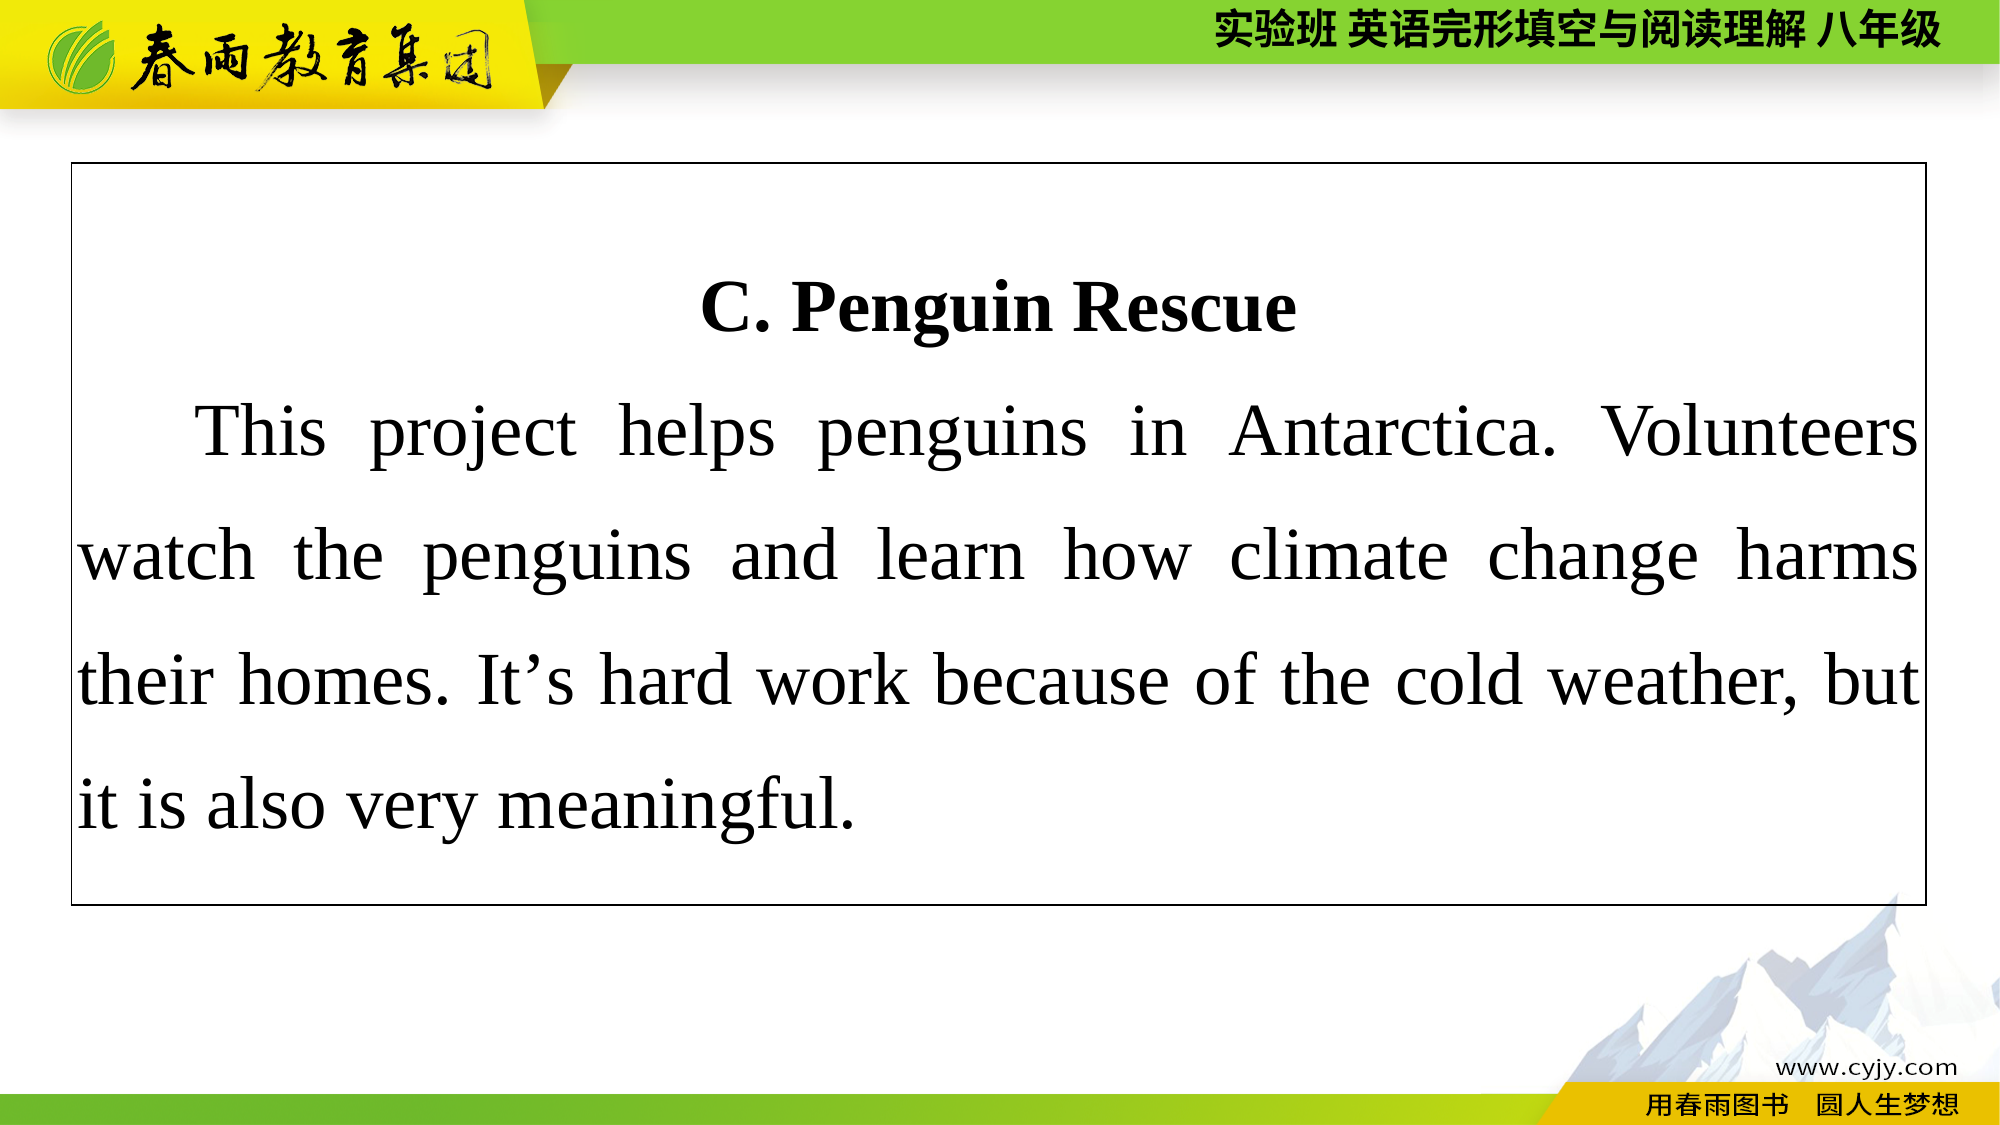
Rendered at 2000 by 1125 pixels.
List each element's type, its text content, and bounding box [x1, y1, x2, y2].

picture [0, 0, 2000, 1125]
table_header C. Penguin Rescue This project helps penguins in Antarctica. Volunteers watch the penguins and learn how climate change harms their homes. It’s hard work because of the cold weather, but it is also very meaningful. [72, 164, 1925, 904]
